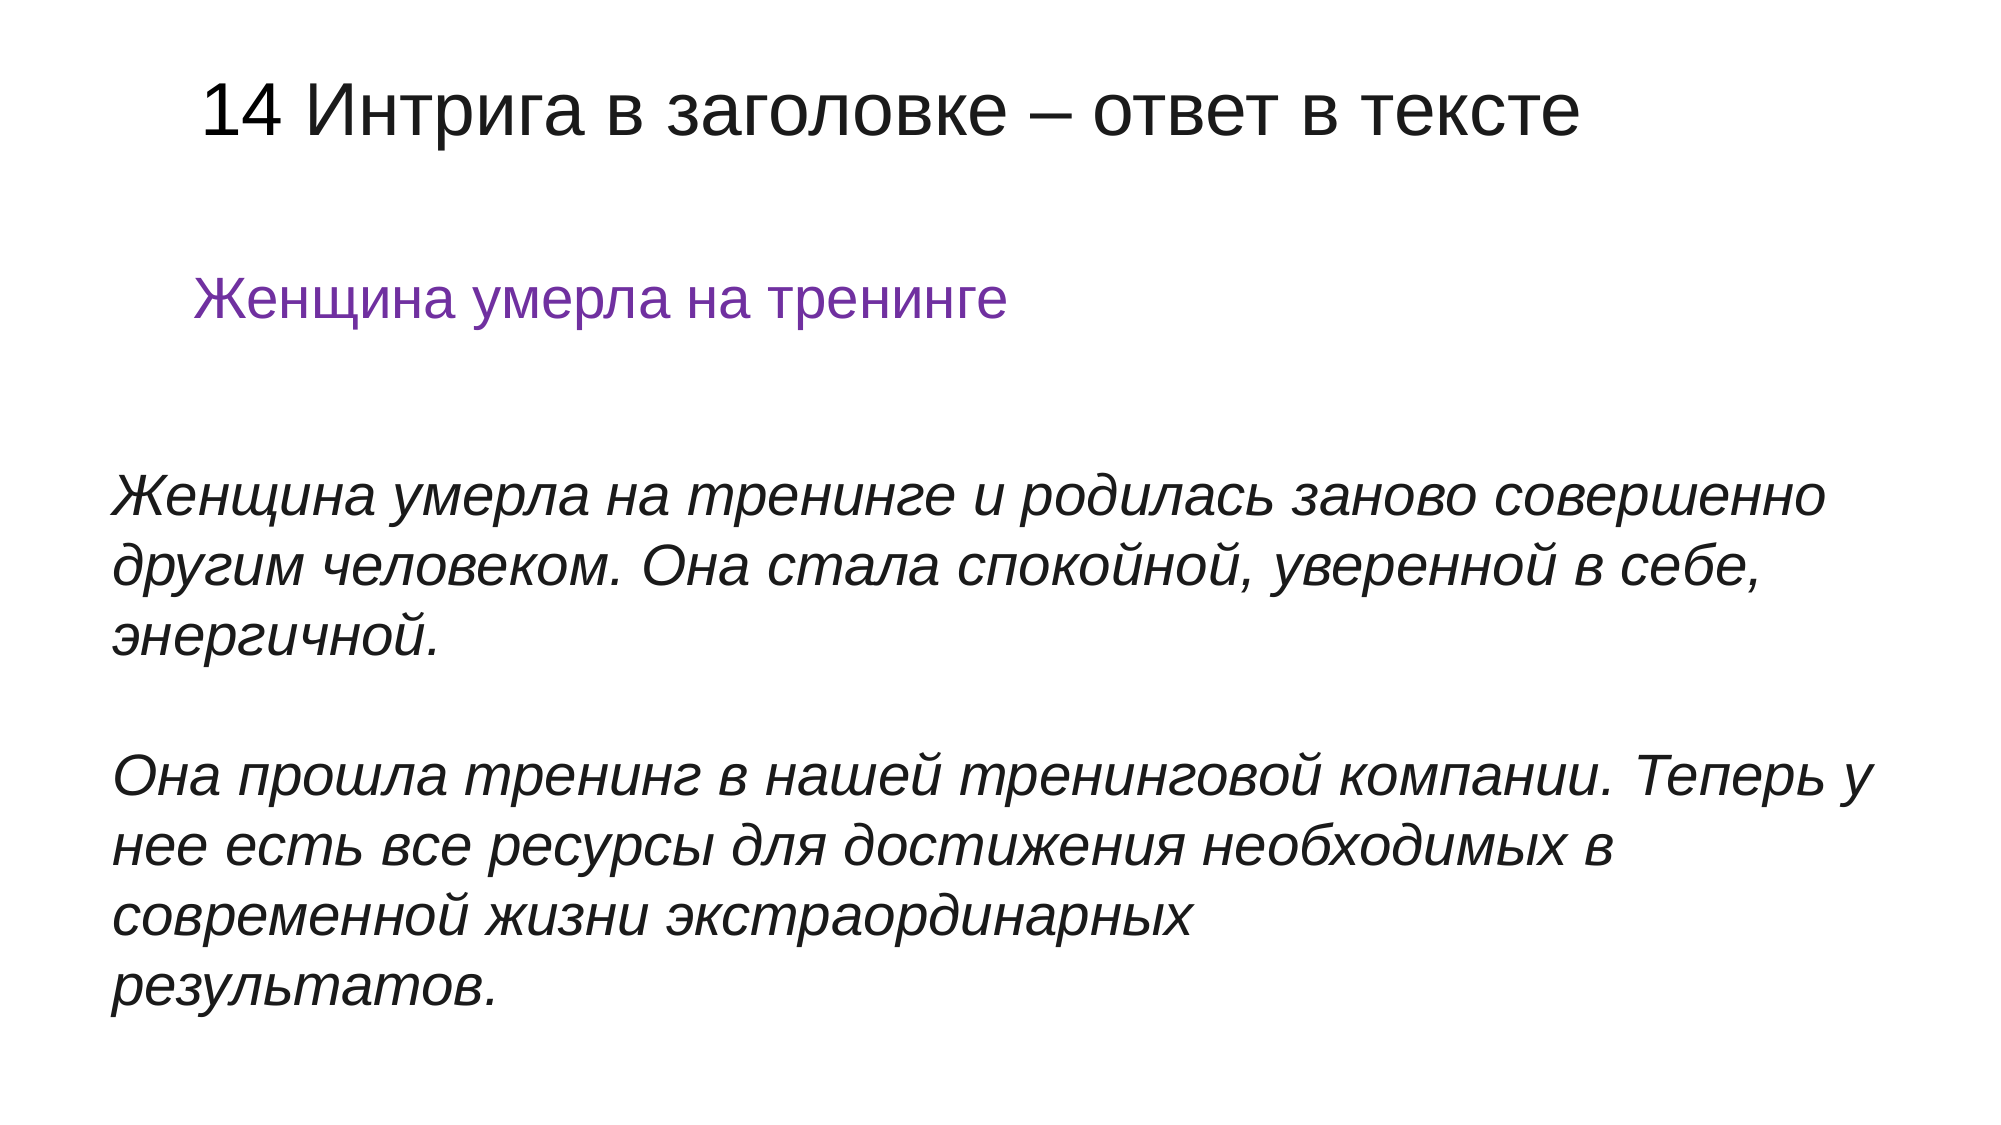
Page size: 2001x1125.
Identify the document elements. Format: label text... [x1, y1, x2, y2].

title 14 Интрига в заголовке – ответ в тексте [199, 27, 1700, 185]
text_box Женщина умерла на тренинге [178, 252, 1754, 338]
text_box Женщина умерла на тренинге и родилась заново совершенно другим человеком. Она стала спокойной, уверенной в себе, энергичной. Она прошла тренинг в нашей тренинговой компании. Теперь у нее есть все ресурсы для достижения необходимых в современной жизни экстраординарных результатов. [97, 449, 1983, 1025]
